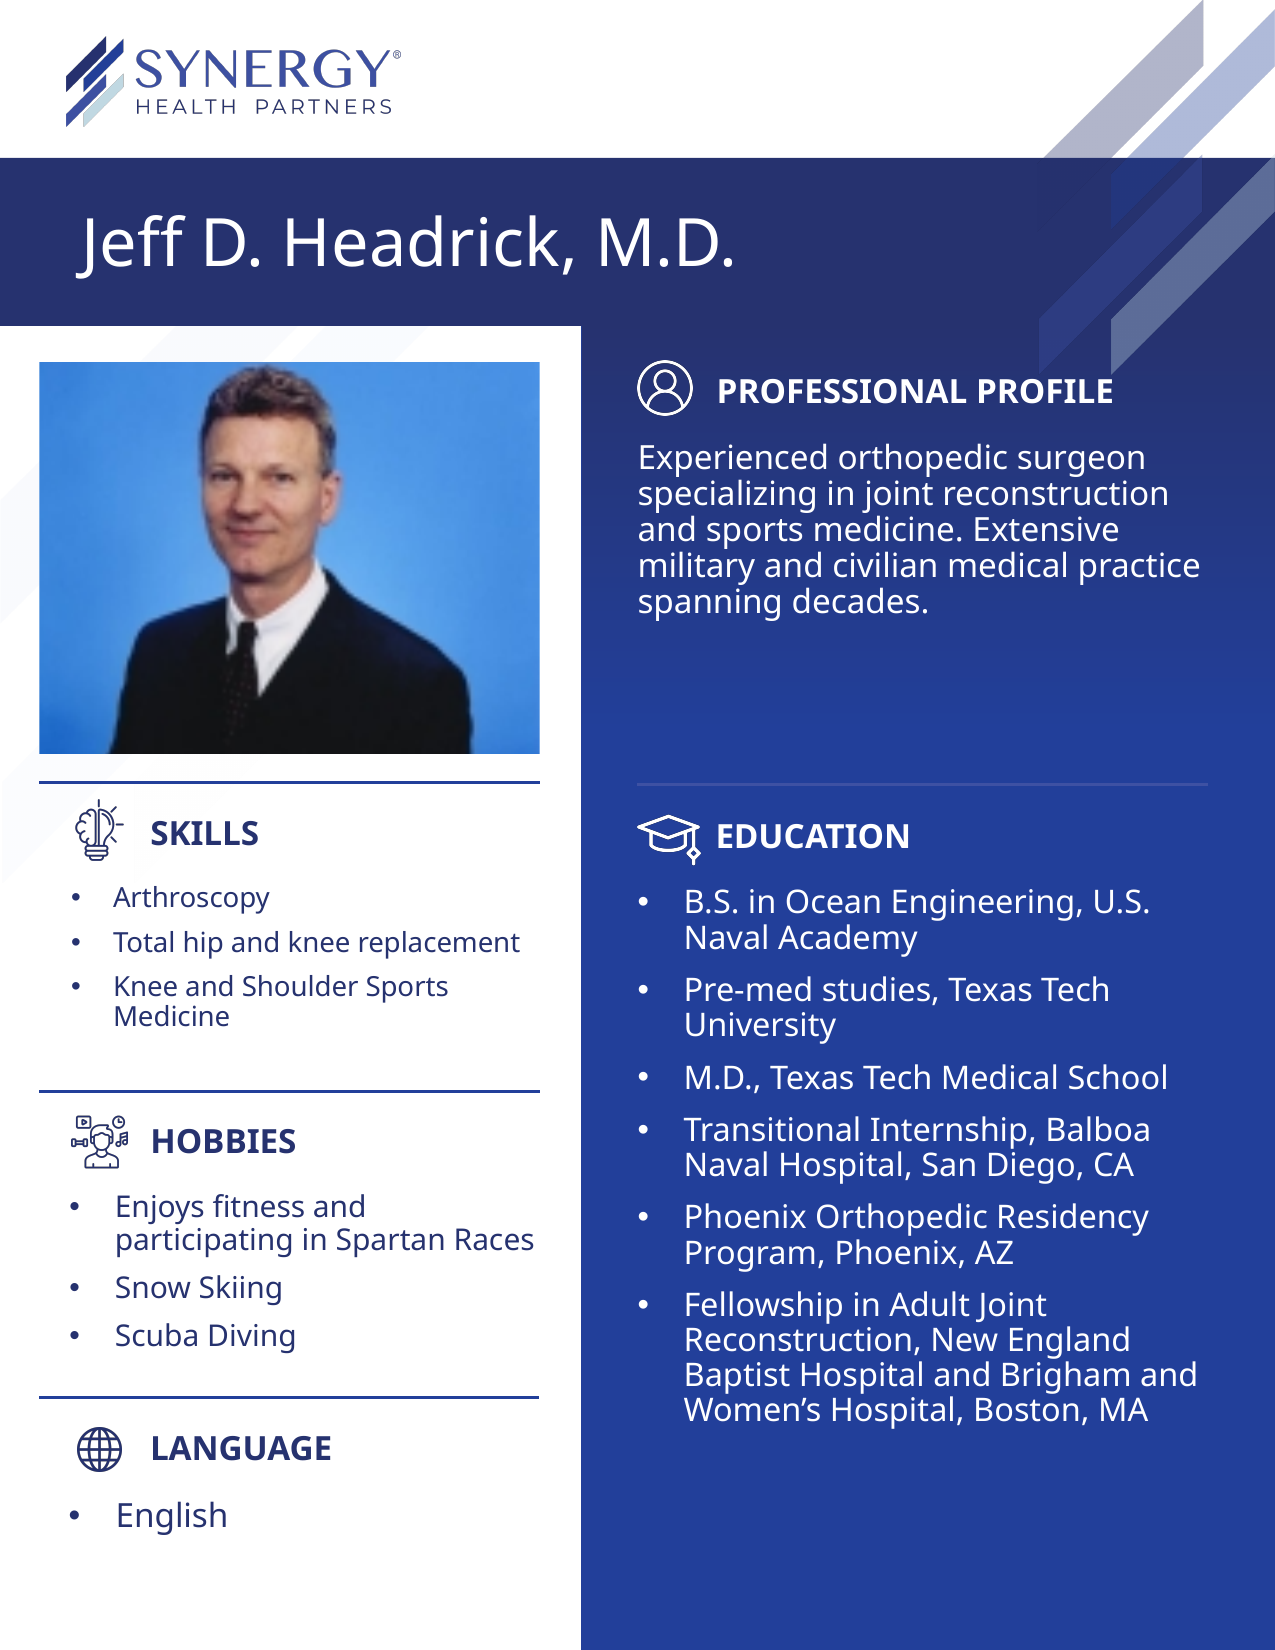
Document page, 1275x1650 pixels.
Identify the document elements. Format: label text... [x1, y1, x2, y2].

picture [77, 1427, 122, 1472]
picture [71, 1113, 128, 1171]
list Experienced orthopedic surgeon specializing in joint reconstruction and sports medicine. Extensive military and civilian medical practice spanning decades. [637, 433, 1209, 744]
picture [69, 799, 130, 861]
list Enjoys fitness and participating in Spartan Races Snow Skiing Scuba Diving [69, 1184, 540, 1368]
picture [637, 808, 701, 872]
list Arthroscopy Total hip and knee replacement Knee and Shoulder Sports Medicine [71, 876, 542, 1062]
list B.S. in Ocean Engineering, U.S. Naval Academy Pre-med studies, Texas Tech University M.D., Texas Tech Medical School Transitional Internship, Balboa Naval Hospital, San Diego, CA Phoenix Orthopedic Residency Program, Phoenix, AZ Fellowship in Adult Joint Reconstruction, New England Baptist Hospital and Brigham and Women’s Hospital, Boston, MA [637, 878, 1209, 1469]
list English [68, 1491, 539, 1582]
picture [1037, 0, 1275, 375]
subtitle Jeff D. Headrick, M.D. [66, 201, 1173, 282]
picture [66, 36, 401, 127]
picture [38, 361, 541, 755]
picture [637, 360, 693, 416]
